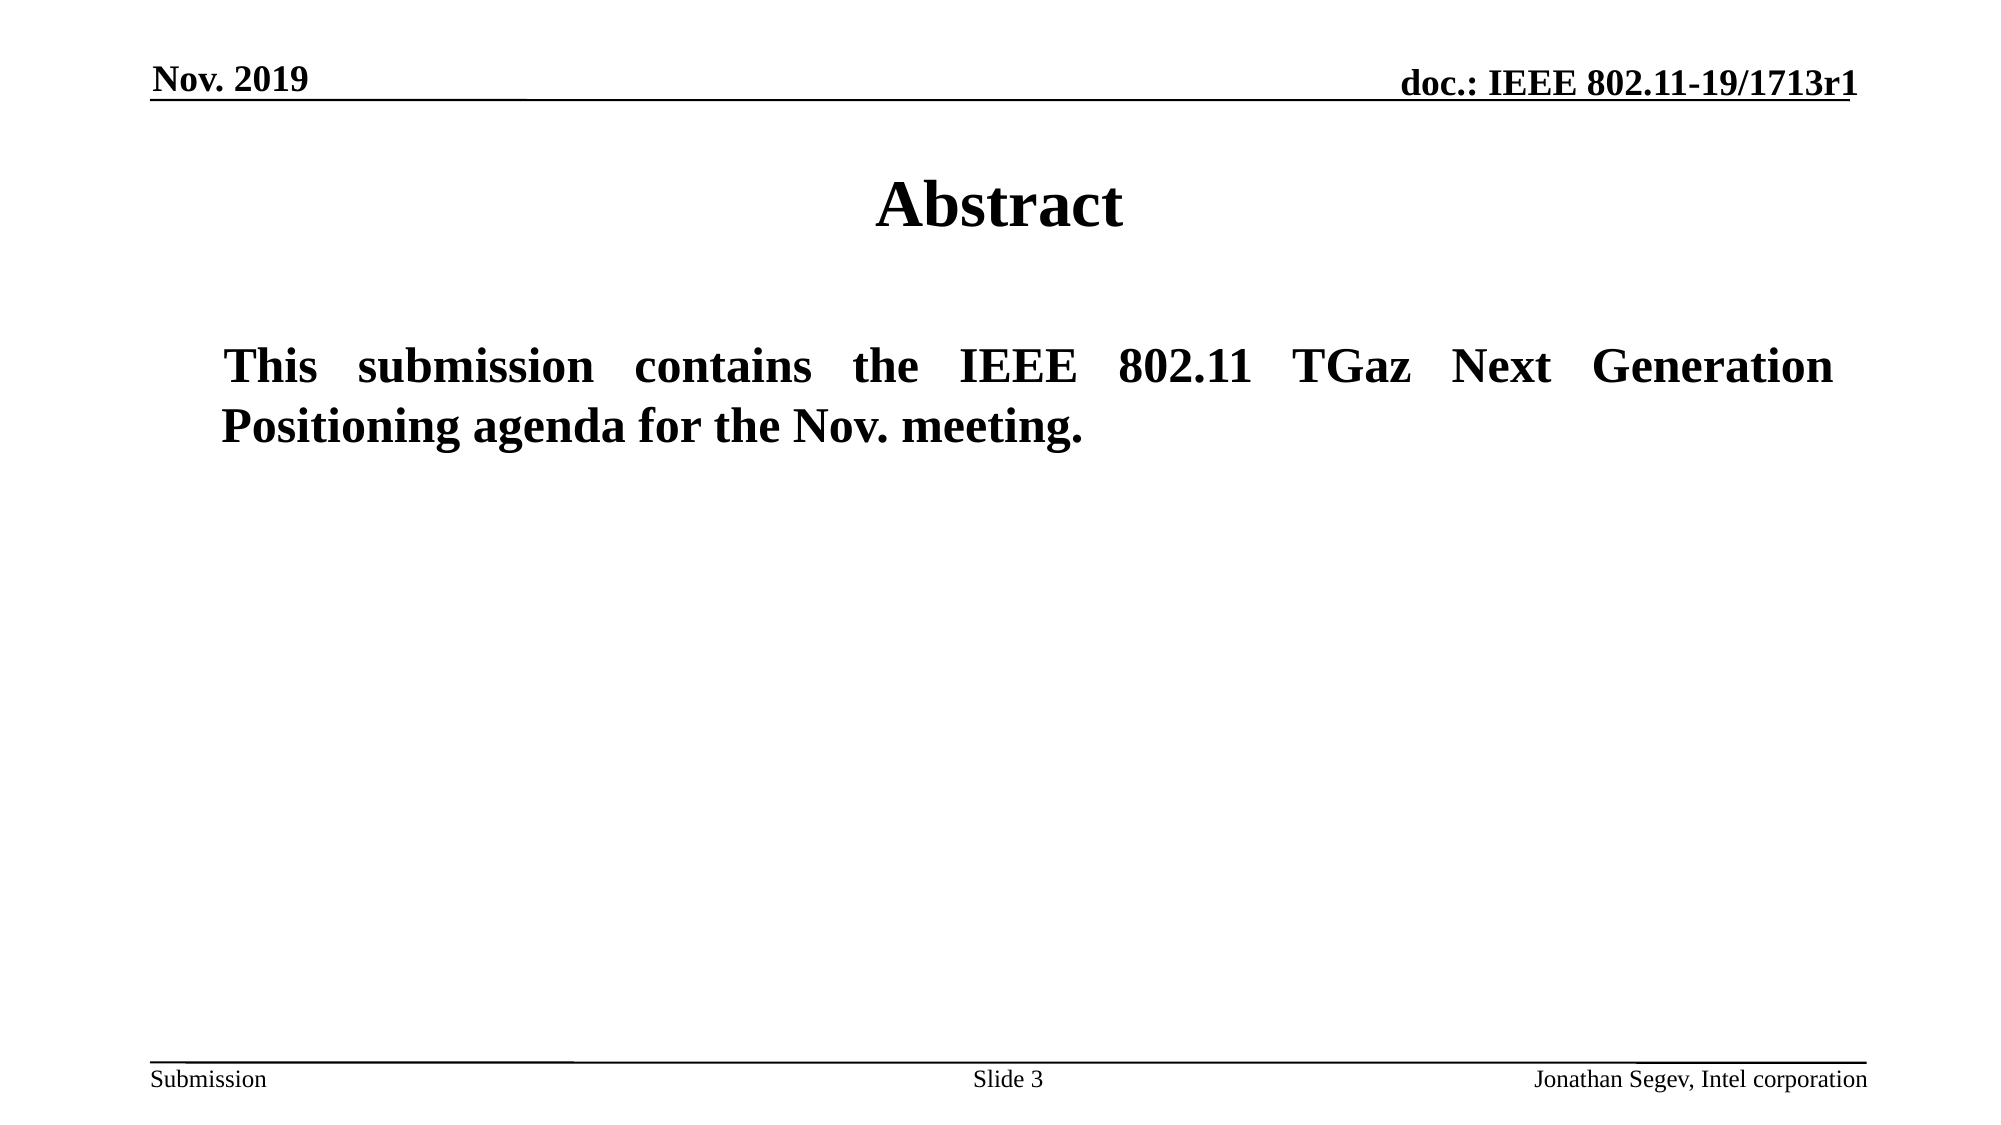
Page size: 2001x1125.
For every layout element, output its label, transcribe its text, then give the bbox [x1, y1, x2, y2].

slide_number Slide 3 [950, 1061, 1067, 1123]
list This submission contains the IEEE 802.11 TGaz Next Generation Positioning agenda for the Nov. meeting. [149, 324, 1850, 1000]
title Abstract [149, 112, 1850, 288]
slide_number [152, 54, 563, 100]
footer Jonathan Segev, Intel corporation [1171, 1061, 1869, 1093]
